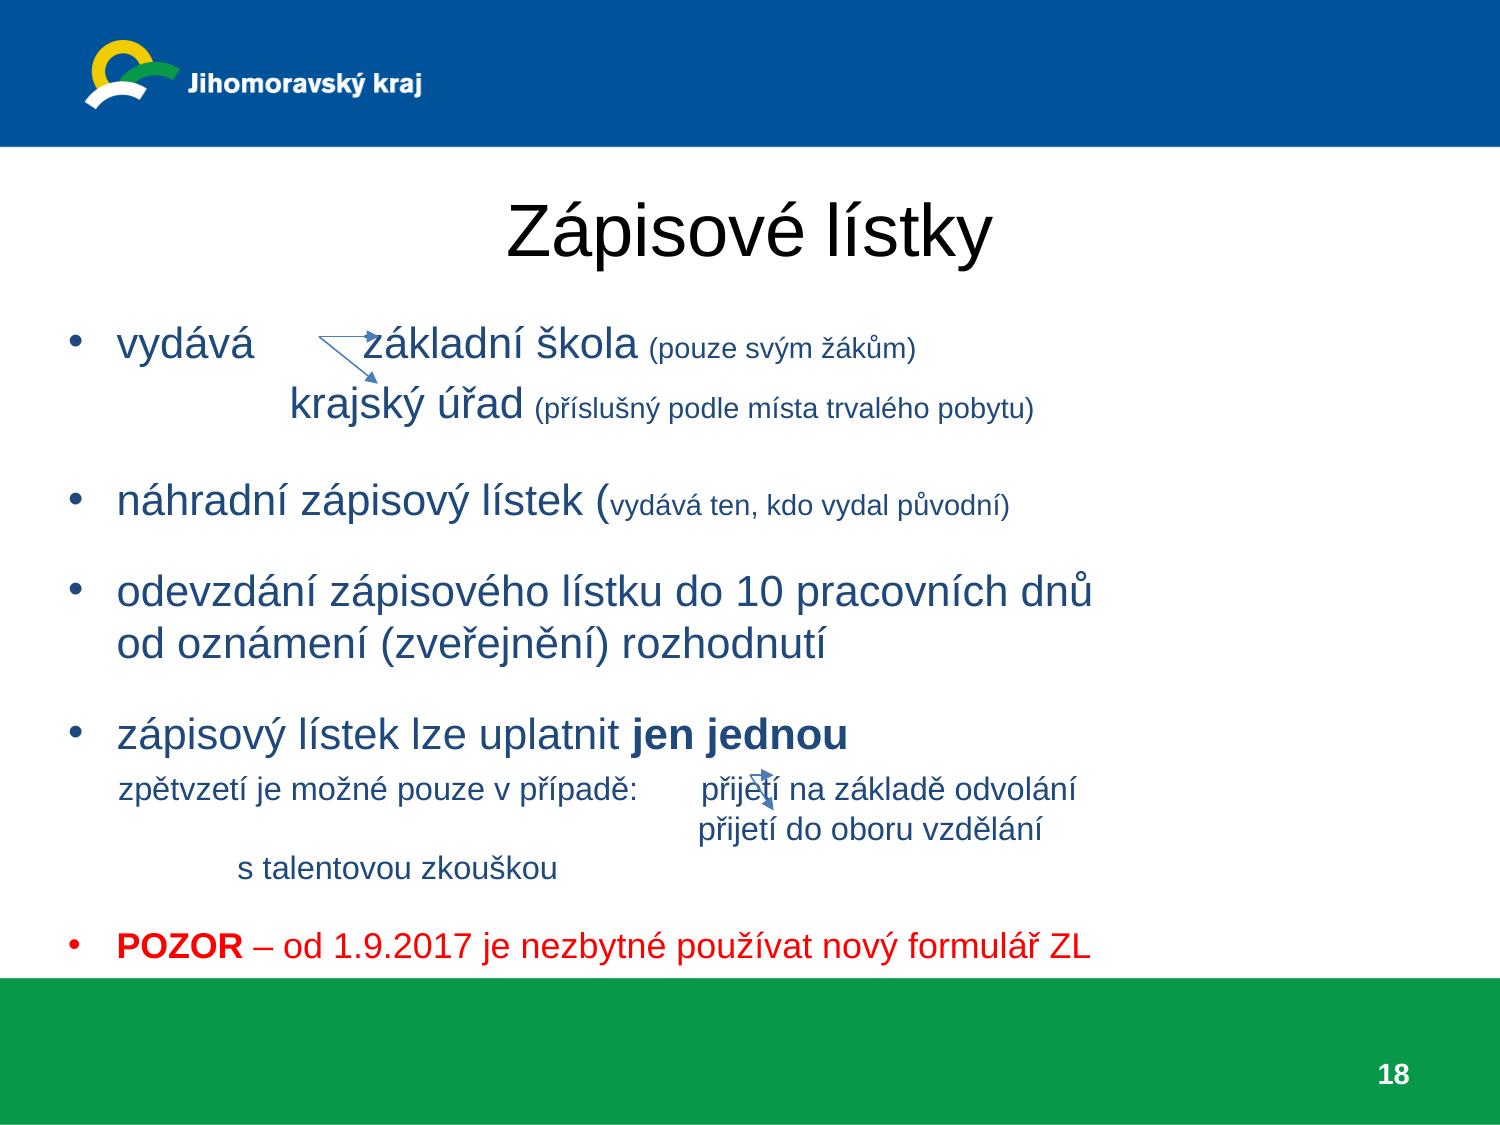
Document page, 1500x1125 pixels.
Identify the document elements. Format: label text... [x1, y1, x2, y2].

slide_number 18 [1074, 1042, 1425, 1103]
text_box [318, 336, 379, 384]
picture [0, 0, 1500, 1125]
title Zápisové lístky [74, 173, 1426, 280]
list vydává základní škola (pouze svým žákům) krajský úřad (příslušný podle místa trvalého pobytu) náhradní zápisový lístek (vydává ten, kdo vydal původní) odevzdání zápisového lístku do 10 pracovních dnů od oznámení (zveřejnění) rozhodnutí zápisový lístek lze uplatnit jen jednou zpětvzetí je možné pouze v případě: přijetí na základě odvolání přijetí do oboru vzdělání s talentovou zkouškou POZOR – od 1.9.2017 je nezbytné používat nový formulář ZL [52, 278, 1416, 988]
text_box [749, 774, 774, 811]
